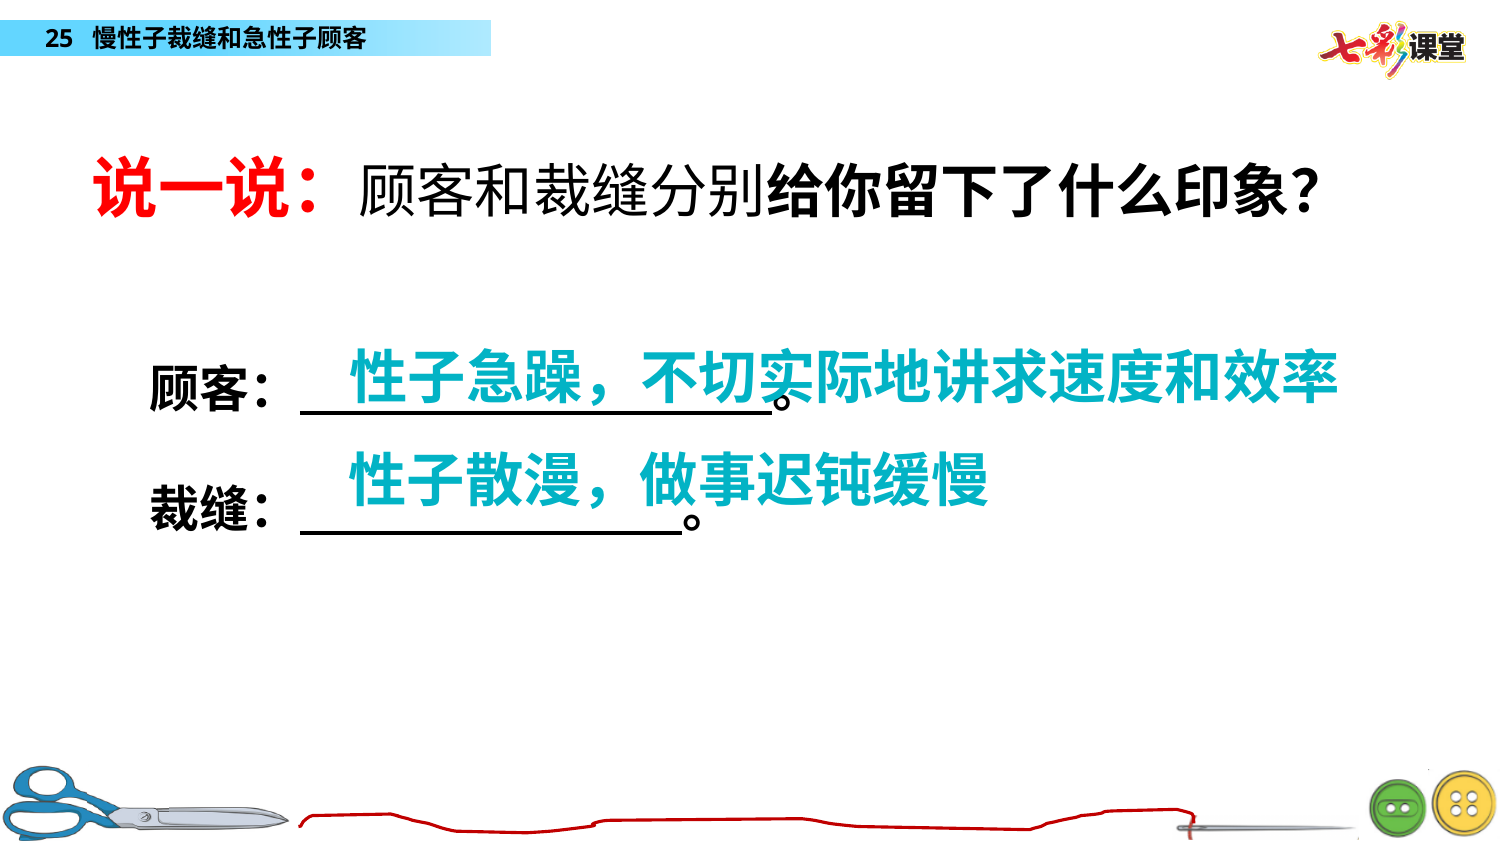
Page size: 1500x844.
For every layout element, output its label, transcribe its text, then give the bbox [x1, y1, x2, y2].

picture [1173, 816, 1358, 839]
text_box 顾客： 。 裁缝： 。 [135, 349, 1500, 605]
text_box 性子急躁，不切实际地讲求速度和效率 [334, 333, 1355, 418]
picture [1316, 20, 1468, 80]
text_box 性子散漫，做事迟钝缓慢 [333, 435, 1005, 521]
text_box 说一说：顾客和裁缝分别给你留下了什么印象？ [76, 114, 1418, 234]
picture [1365, 769, 1500, 839]
picture [0, 764, 290, 844]
